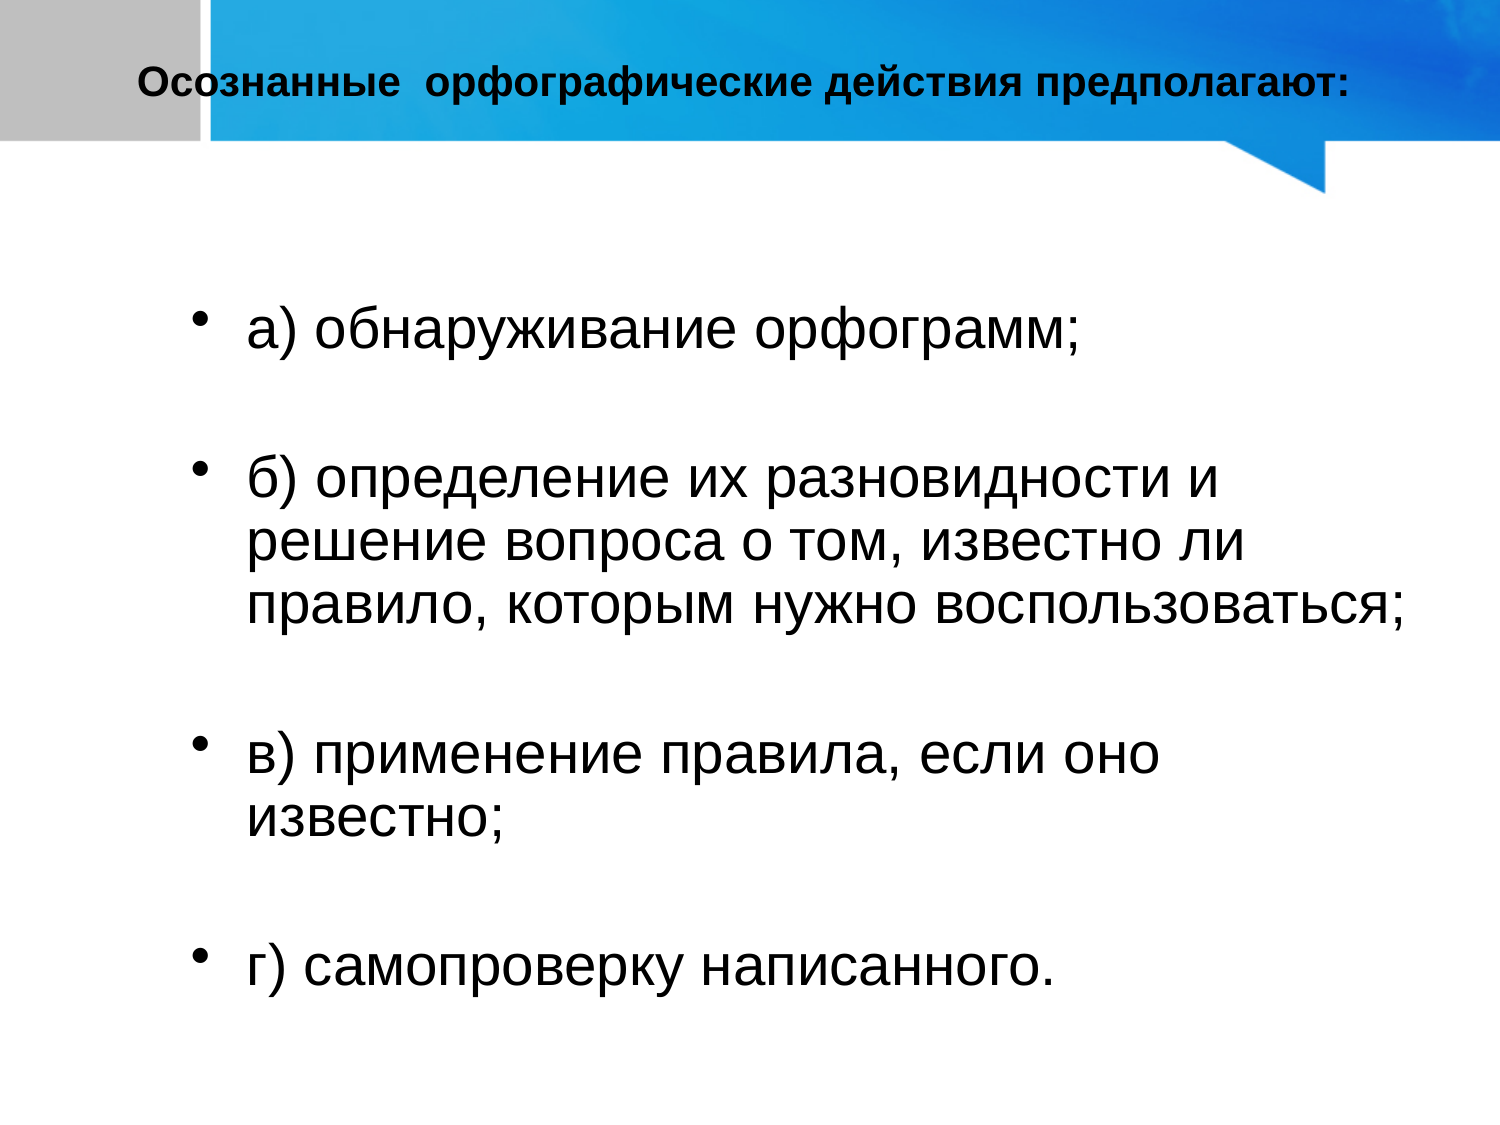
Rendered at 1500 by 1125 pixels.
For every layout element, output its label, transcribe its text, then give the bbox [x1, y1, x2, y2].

picture [0, 0, 1500, 1125]
list а) обнаруживание орфограмм; б) определение их разновидности и решение вопроса о том, известно ли правило, которым нужно воспользоваться; в) применение правила, если оно известно; г) самопроверку написанного. [175, 290, 1426, 1095]
title Осознанные орфографические действия предполагают: [74, 30, 1426, 127]
